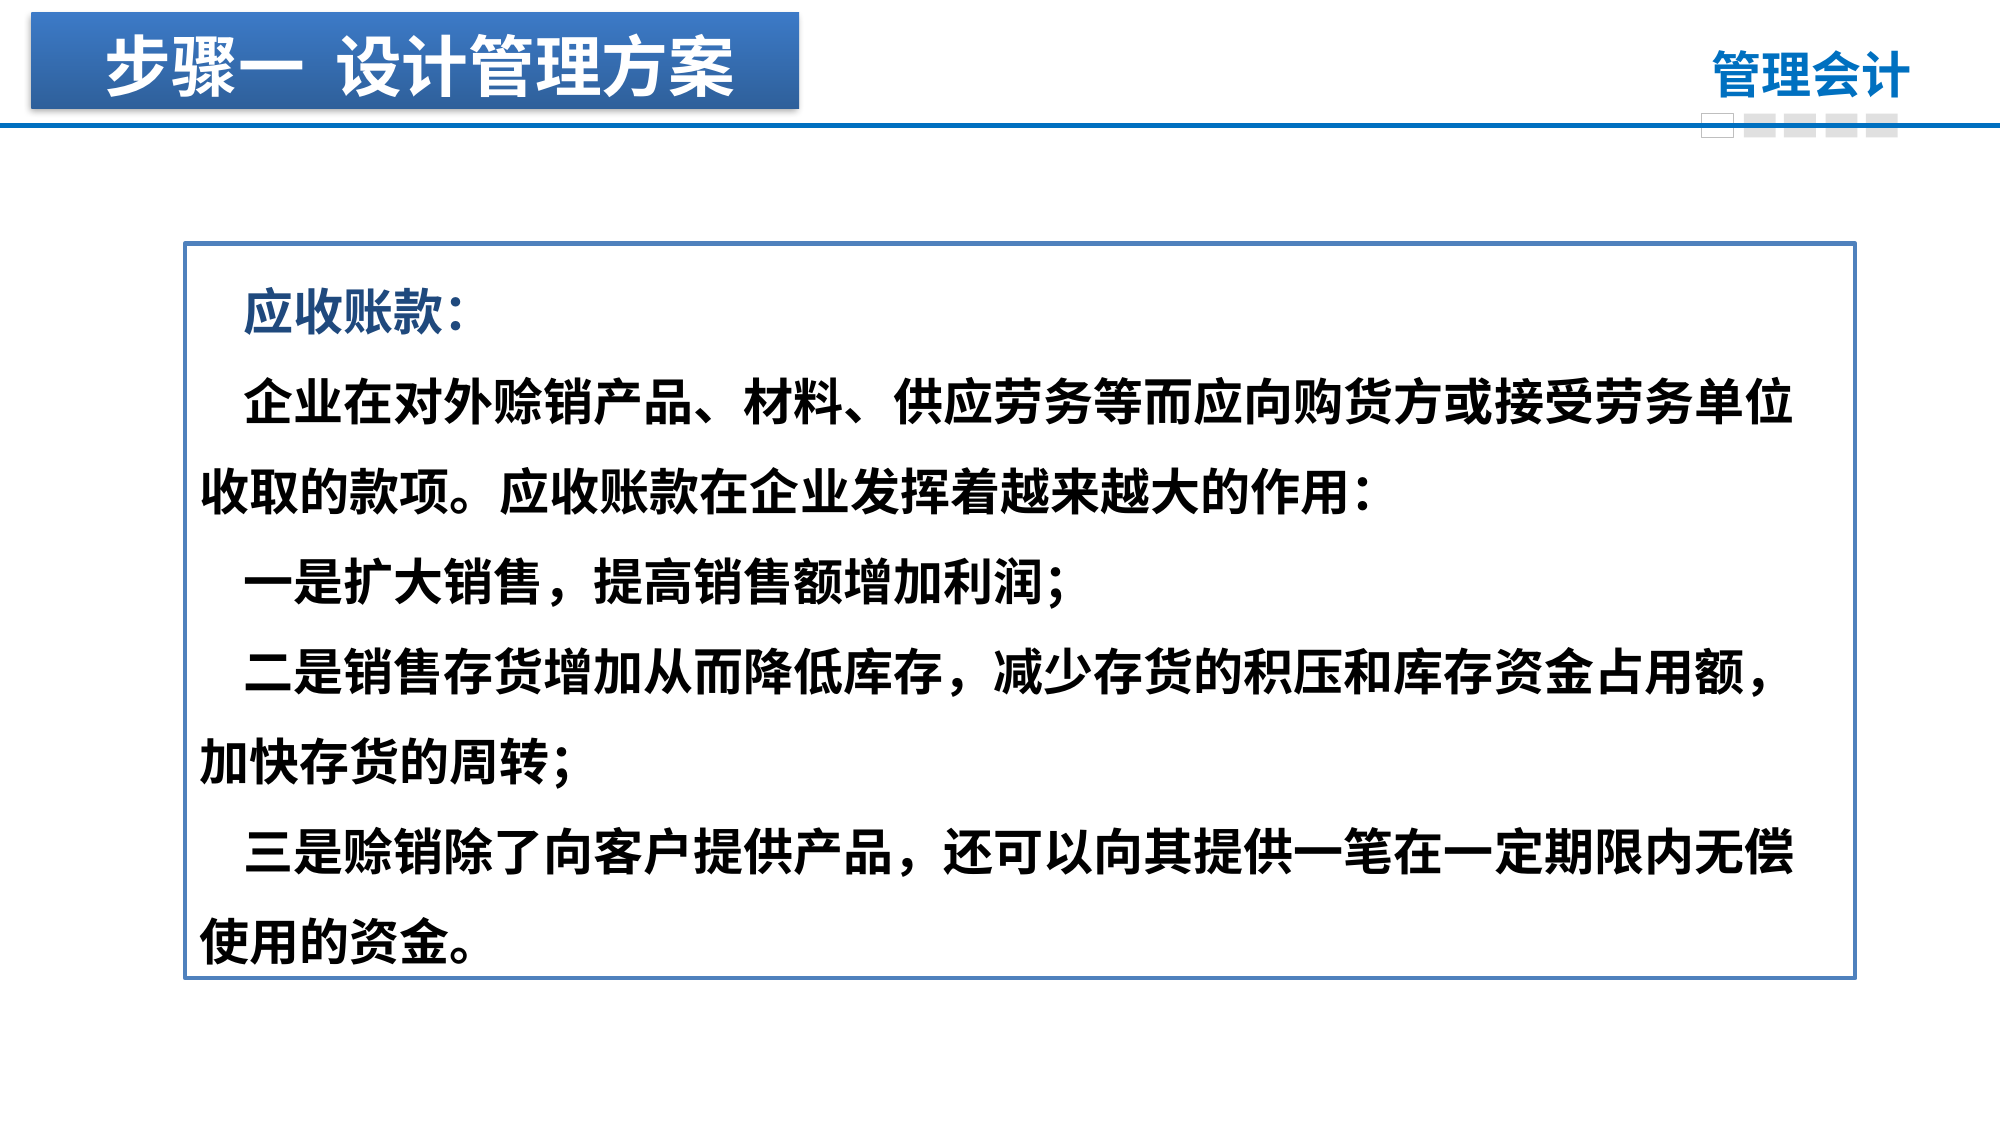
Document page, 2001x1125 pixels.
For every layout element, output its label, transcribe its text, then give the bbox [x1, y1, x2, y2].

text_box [31, 12, 800, 114]
text_box 应收账款： 企业在对外赊销产品、材料、供应劳务等而应向购货方或接受劳务单位收取的款项。应收账款在企业发挥着越来越大的作用： 一是扩大销售，提高销售额增加利润； 二是销售存货增加从而降低库存，减少存货的积压和库存资金占用额，加快存货的周转； 三是赊销除了向客户提供产品，还可以向其提供一笔在一定期限内无偿使用的资金。 [183, 241, 1857, 980]
